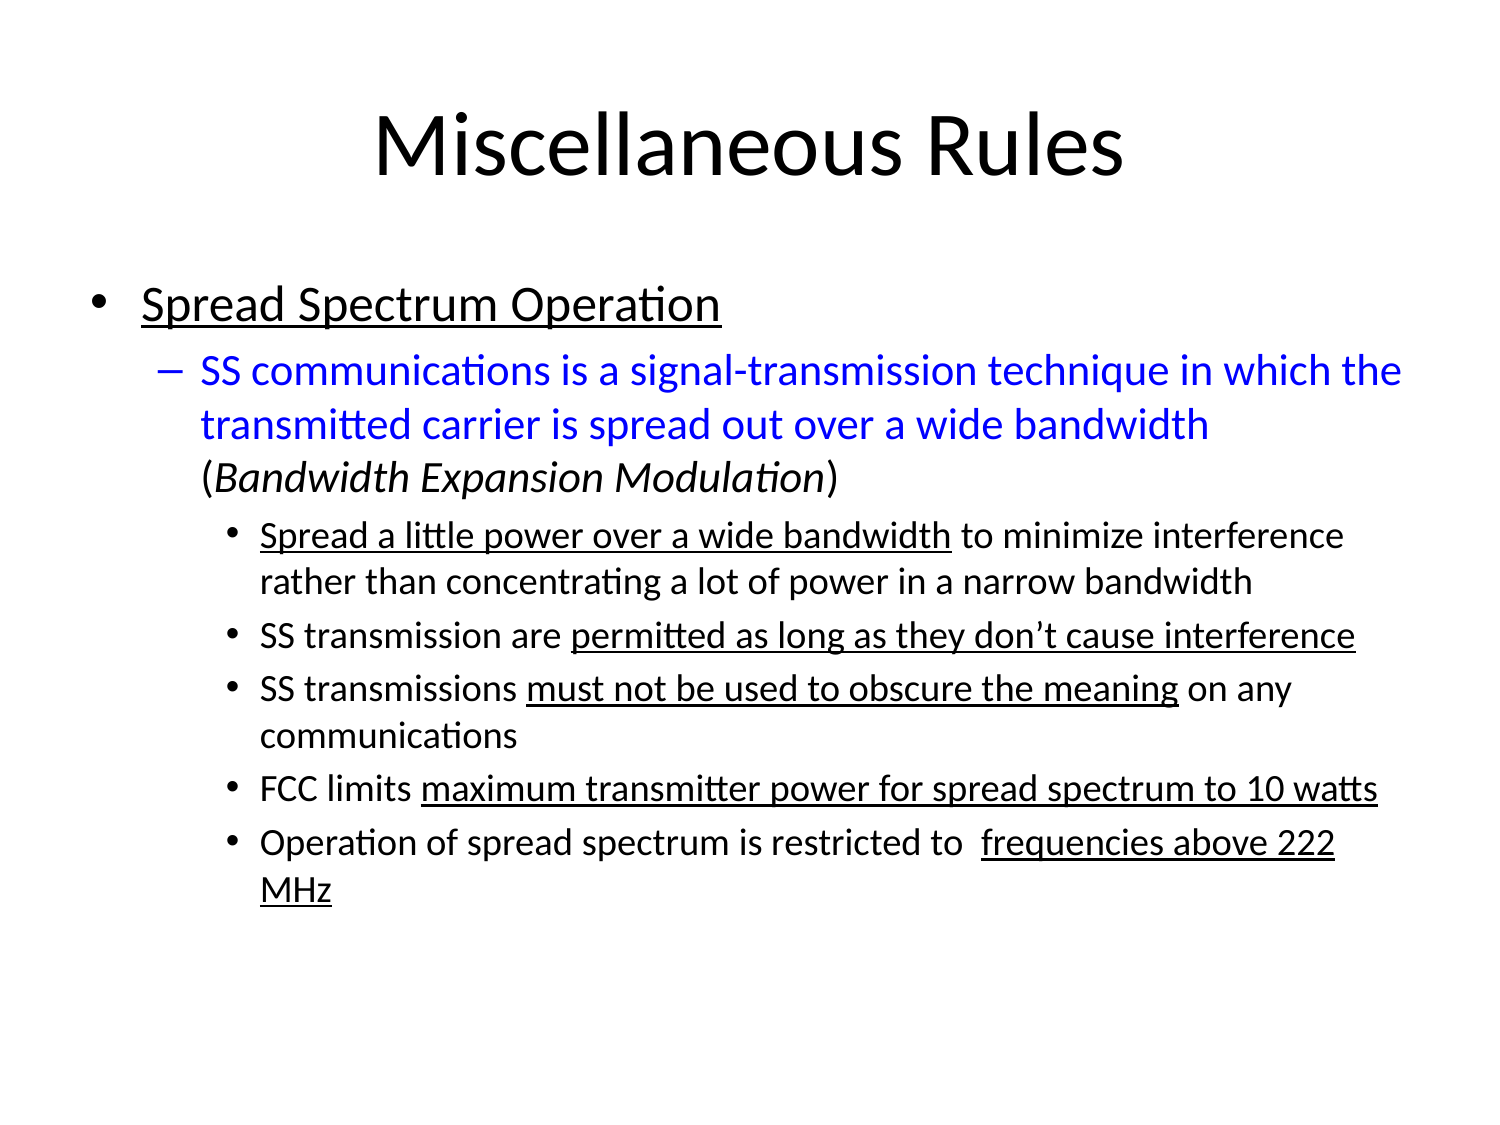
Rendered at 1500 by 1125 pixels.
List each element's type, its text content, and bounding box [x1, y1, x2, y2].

title Miscellaneous Rules [75, 45, 1425, 233]
list Spread Spectrum Operation SS communications is a signal-transmission technique in which the transmitted carrier is spread out over a wide bandwidth (Bandwidth Expansion Modulation) Spread a little power over a wide bandwidth to minimize interference rather than concentrating a lot of power in a narrow bandwidth SS transmission are permitted as long as they don’t cause interference SS transmissions must not be used to obscure the meaning on any communications FCC limits maximum transmitter power for spread spectrum to 10 watts Operation of spread spectrum is restricted to frequencies above 222 MHz [75, 262, 1425, 1005]
